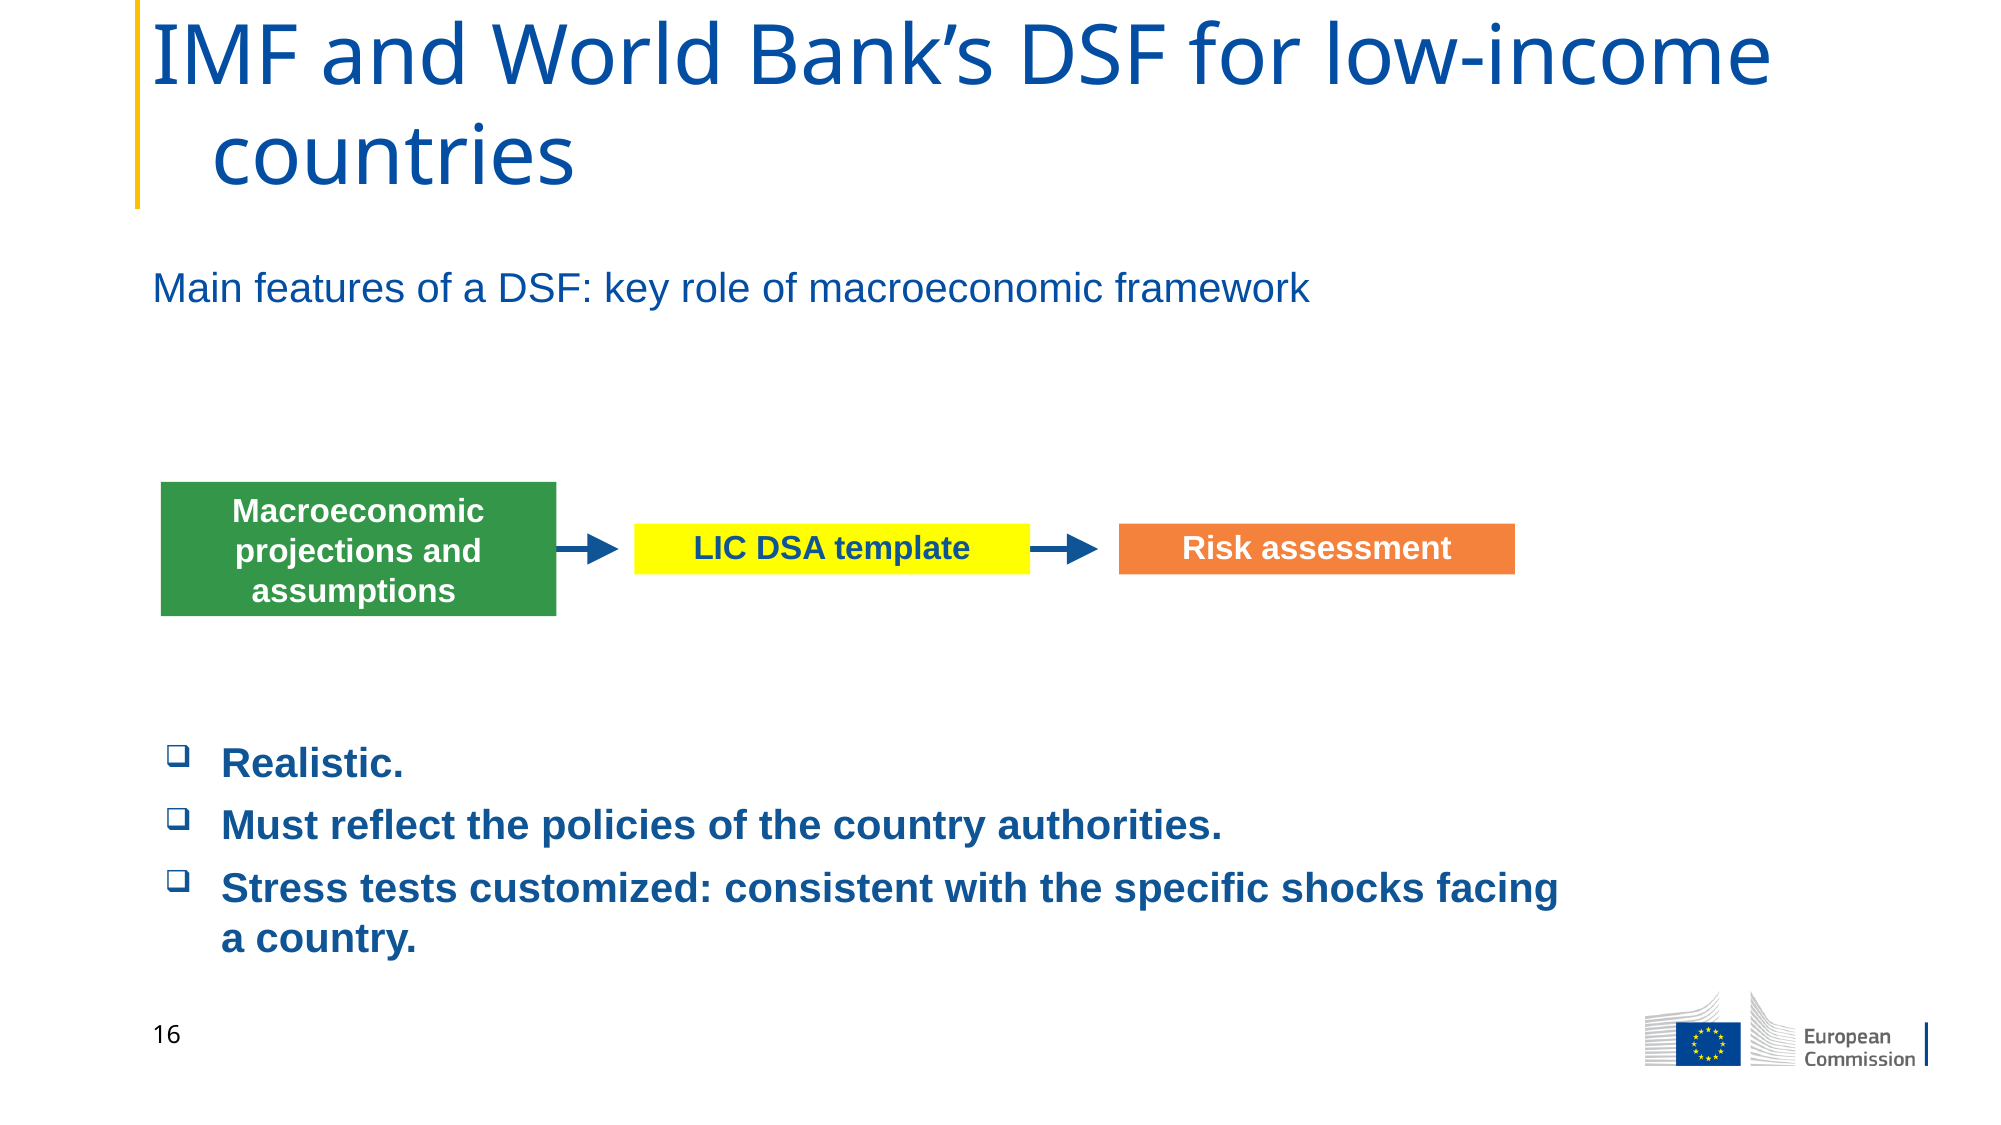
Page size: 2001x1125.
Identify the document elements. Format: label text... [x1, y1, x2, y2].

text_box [634, 469, 1098, 629]
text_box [160, 469, 619, 629]
title Main features of a DSF: key role of macroeconomic framework [137, 237, 1863, 312]
slide_number 16 [137, 1005, 588, 1066]
text_box IMF and World Bank’s DSF for low-income countries [137, 0, 1896, 218]
text_box Realistic. Must reflect the policies of the country authorities. Stress tests customized: consistent with the specific shocks facing a country. [149, 727, 1577, 964]
picture [1645, 991, 1928, 1066]
text_box Risk assessment [1119, 523, 1515, 575]
